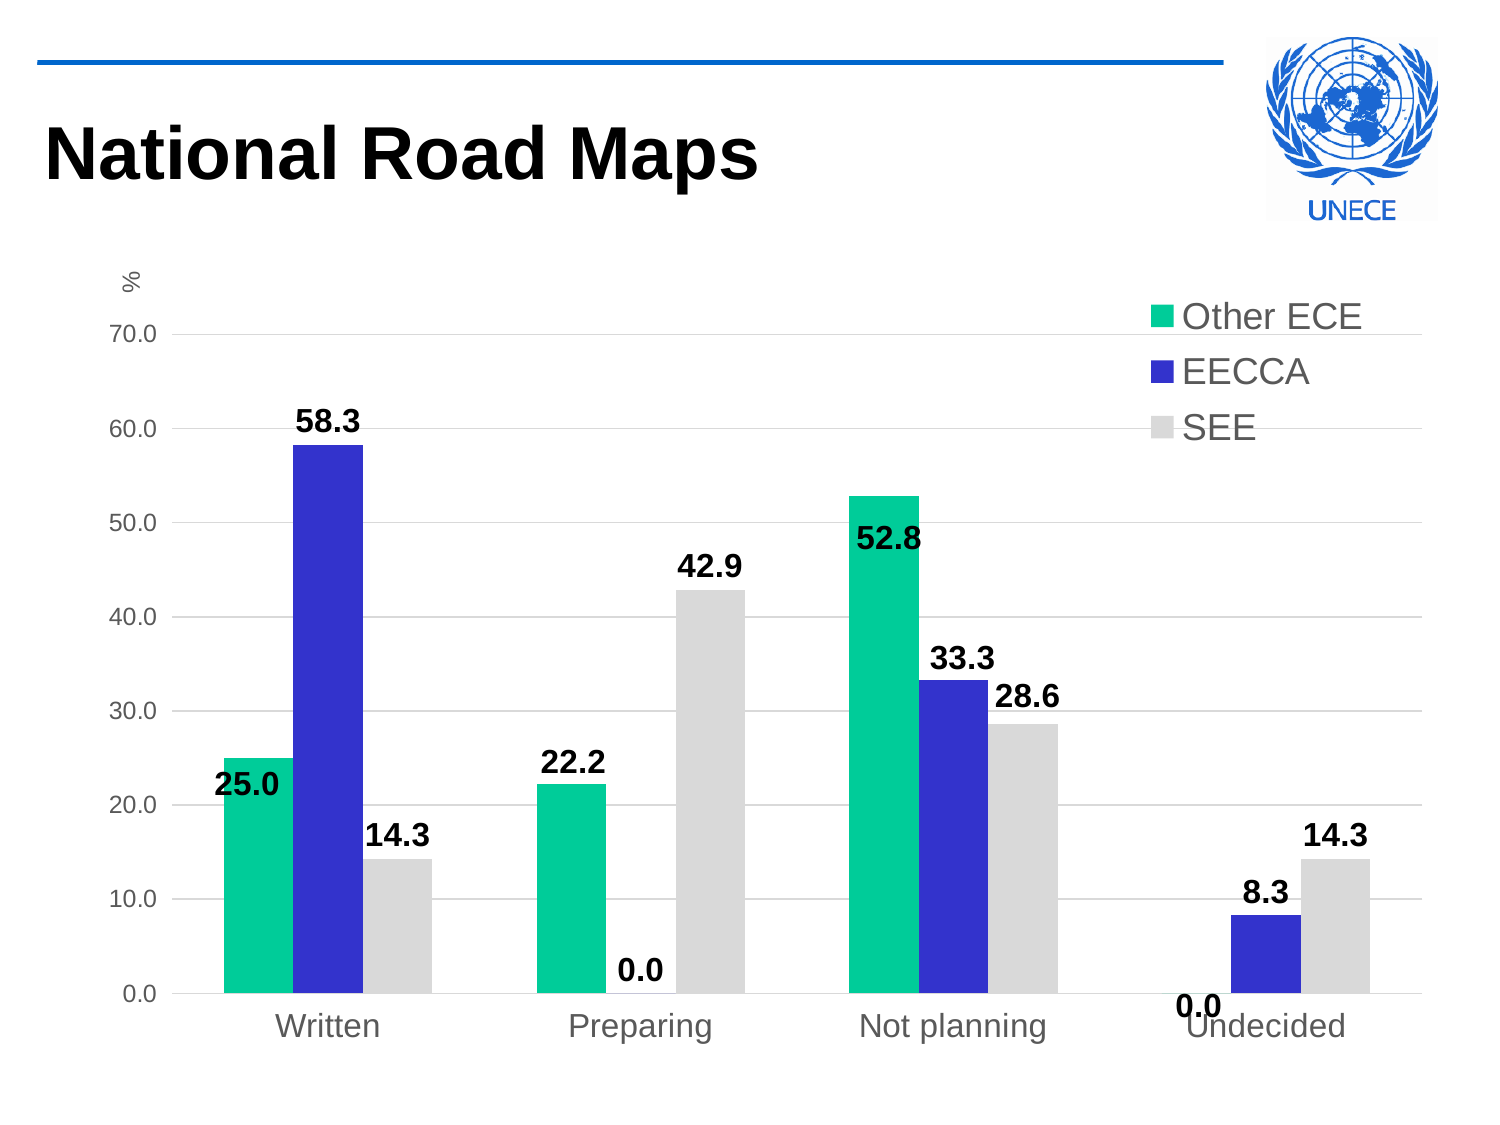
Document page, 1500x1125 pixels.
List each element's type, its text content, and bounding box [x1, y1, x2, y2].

picture [1266, 37, 1438, 221]
title National Road Maps [29, 68, 1288, 232]
chart [74, 262, 1424, 1057]
